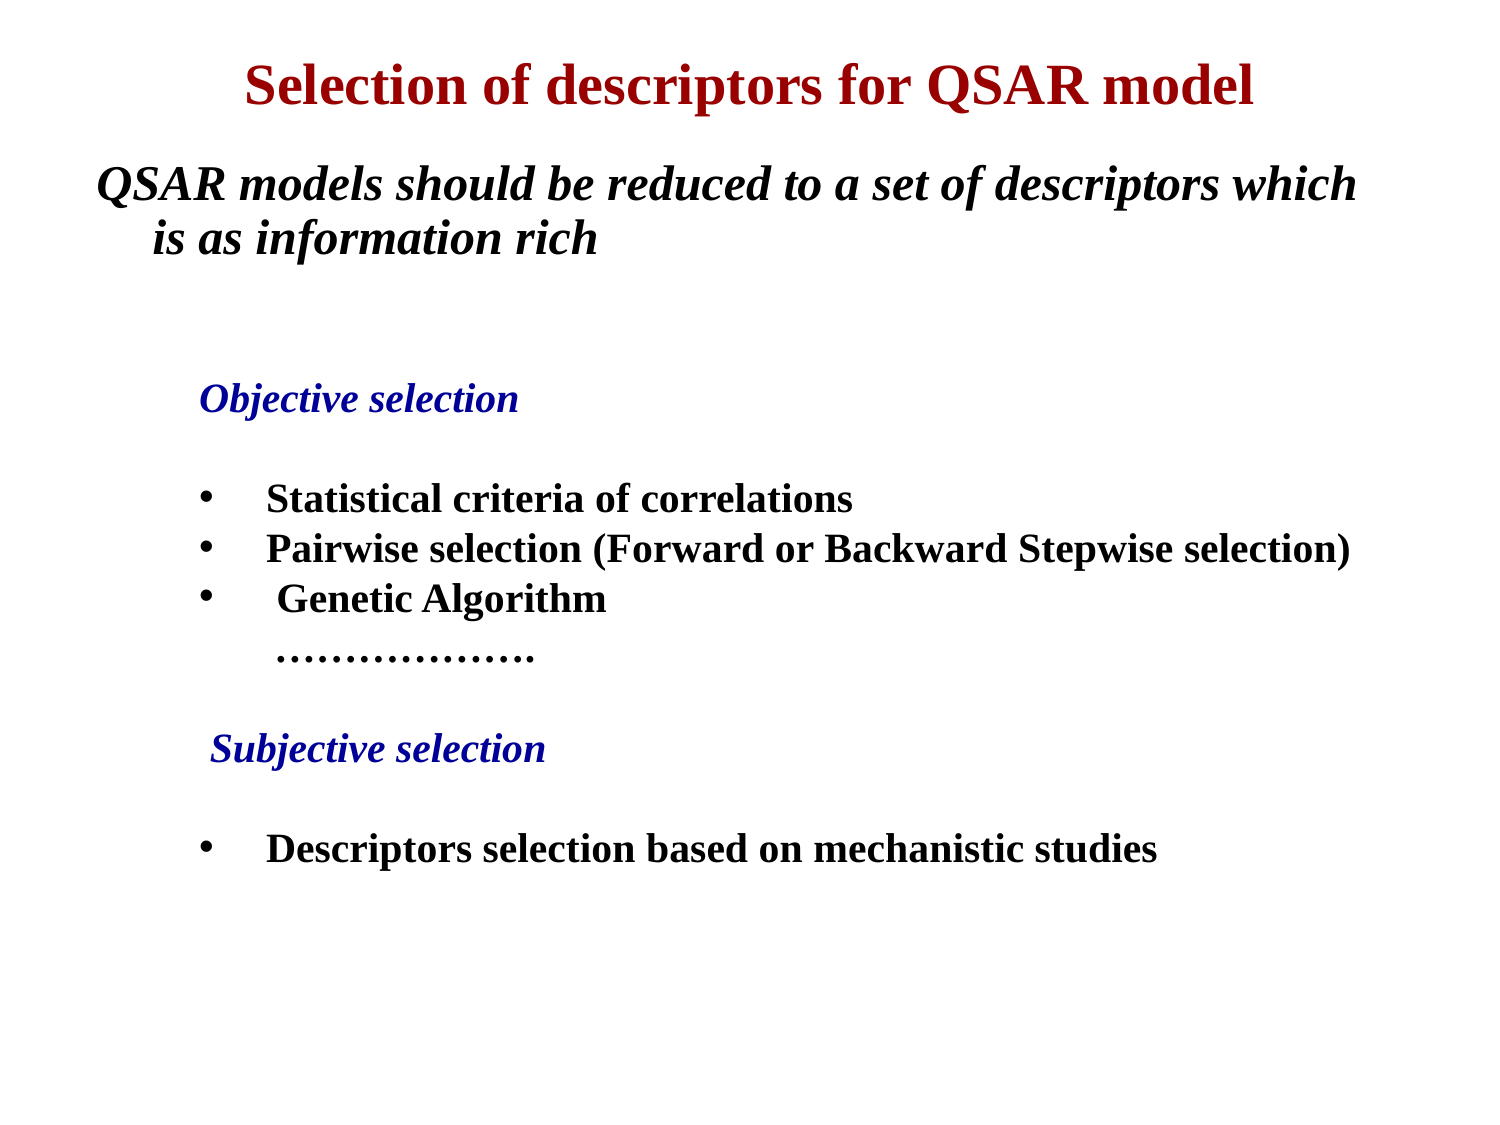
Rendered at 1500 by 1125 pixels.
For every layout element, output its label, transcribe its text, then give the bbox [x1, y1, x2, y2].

text_box Objective selection Statistical criteria of correlations Pairwise selection (Forward or Backward Stepwise selection) Genetic Algorithm ………………. Subjective selection Descriptors selection based on mechanistic studies [109, 363, 1378, 929]
list QSAR models should be reduced to a set of descriptors which is as information rich [81, 149, 1419, 282]
title Selection of descriptors for QSAR model [112, 37, 1388, 125]
